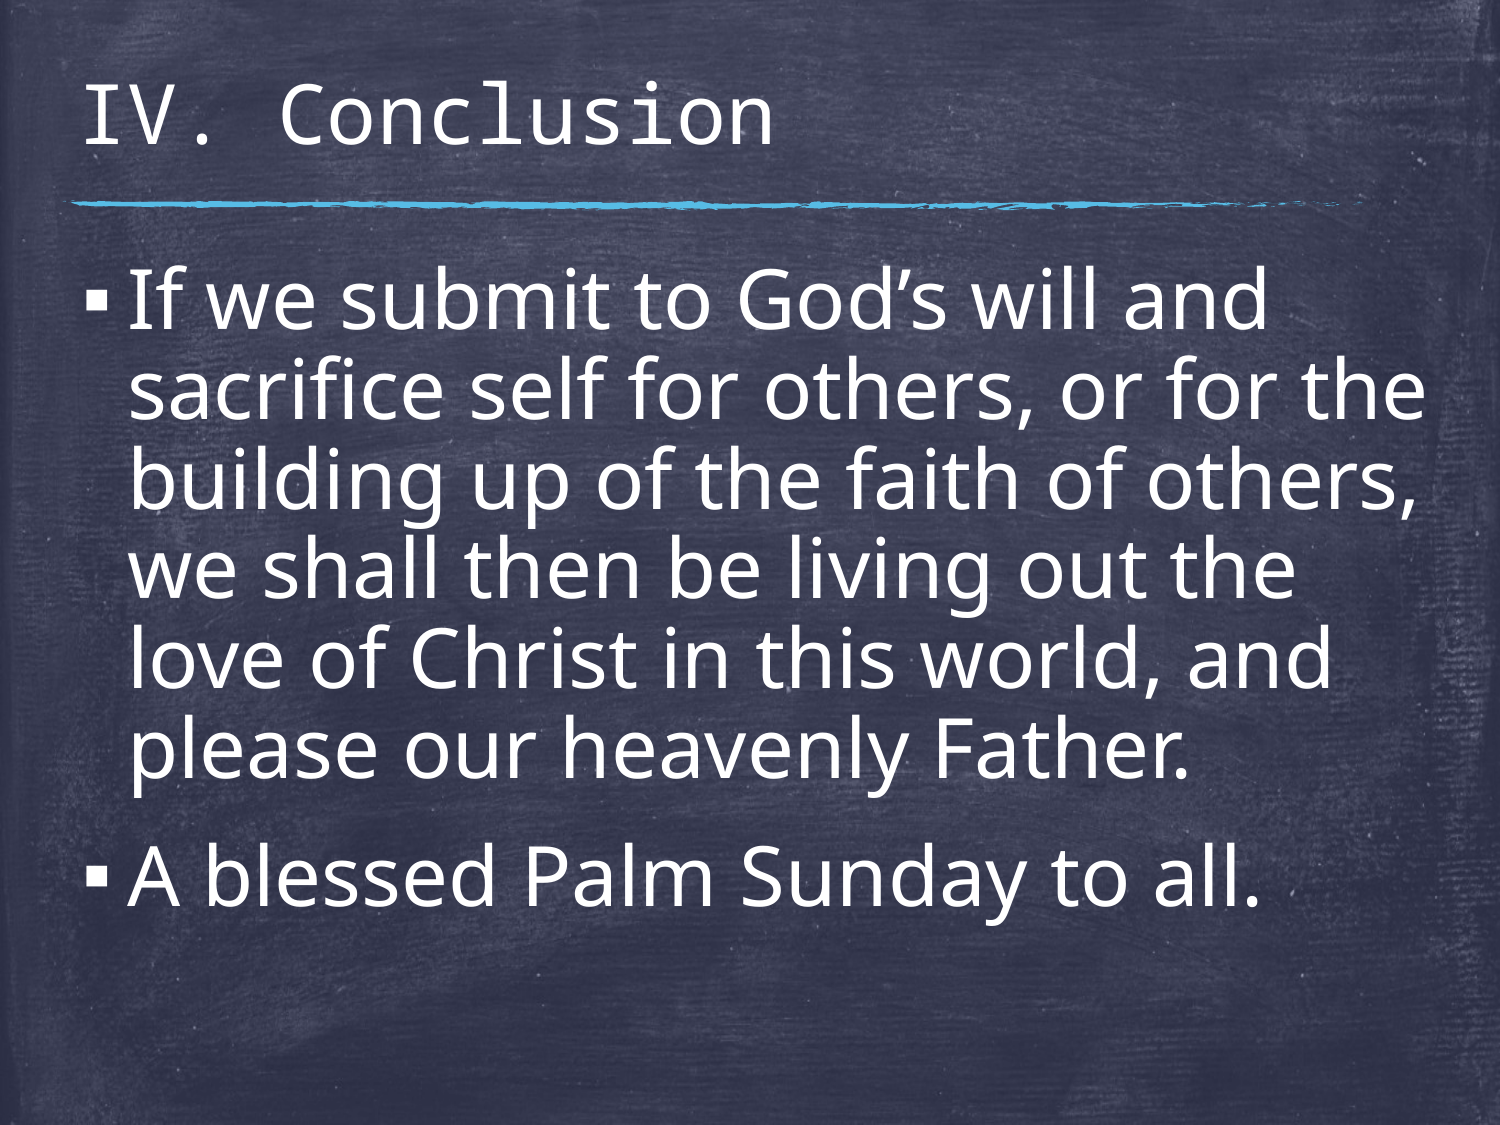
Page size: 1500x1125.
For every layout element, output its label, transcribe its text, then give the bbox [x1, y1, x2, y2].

list If we submit to God’s will and sacrifice self for others, or for the building up of the faith of others, we shall then be living out the love of Christ in this world, and please our heavenly Father. A blessed Palm Sunday to all. [67, 249, 1468, 1125]
title IV. Conclusion [62, 0, 1298, 171]
